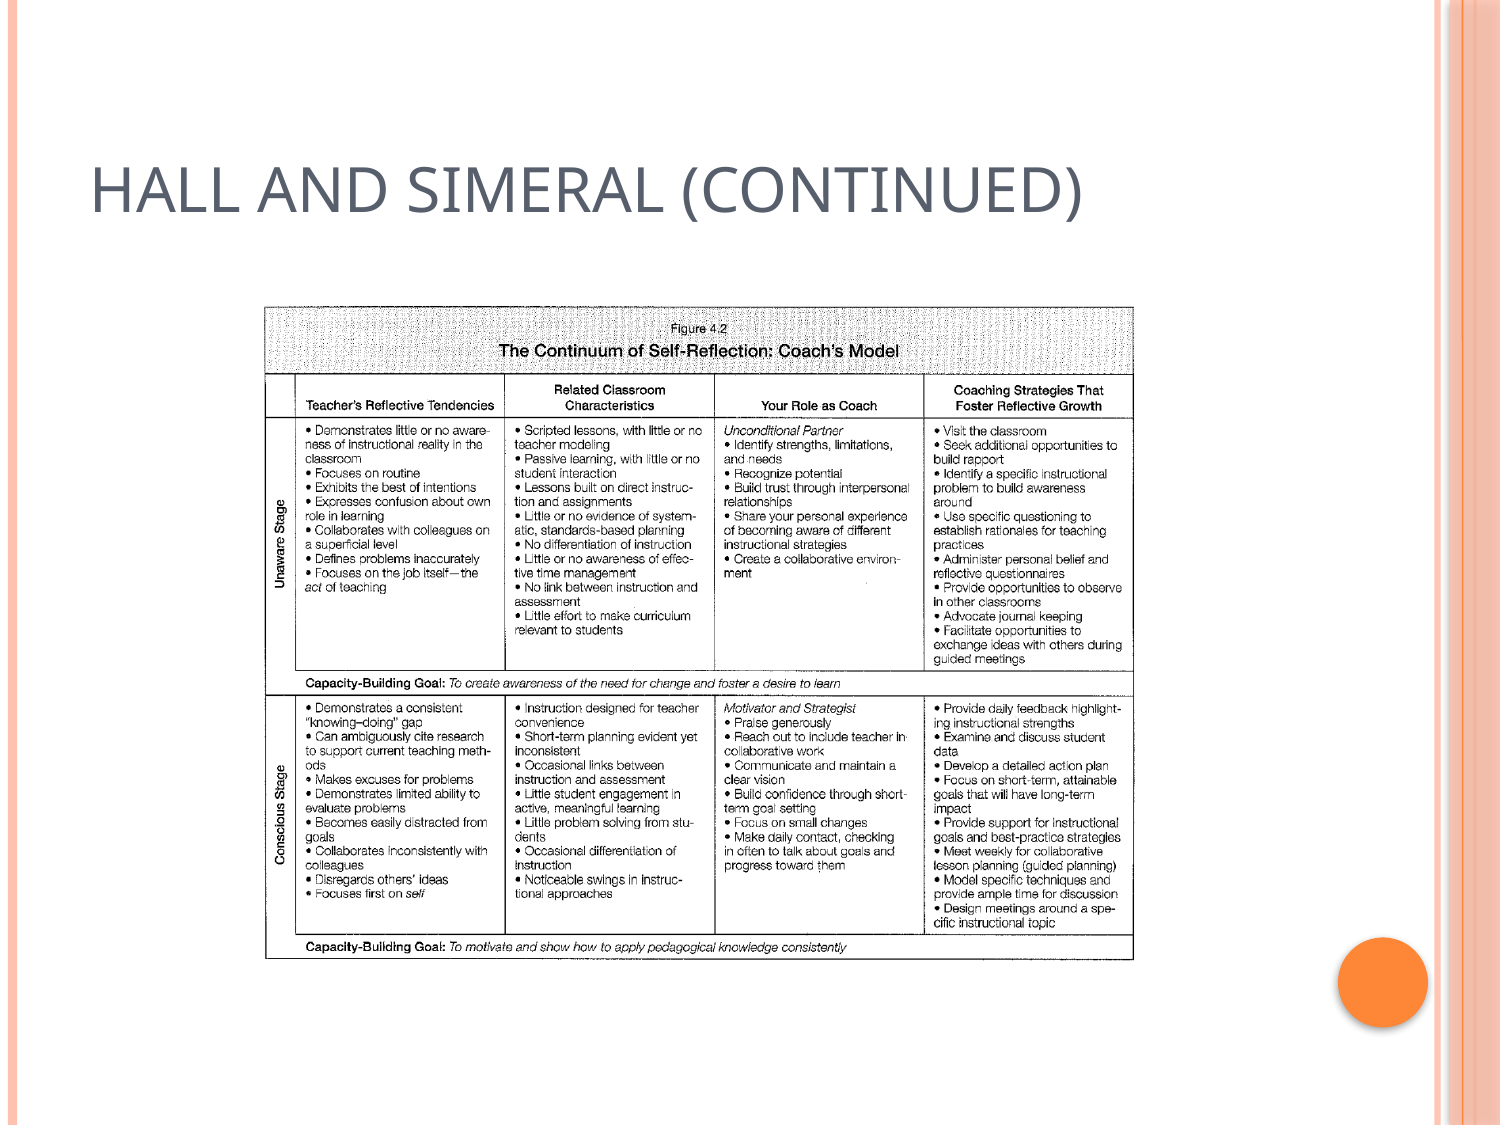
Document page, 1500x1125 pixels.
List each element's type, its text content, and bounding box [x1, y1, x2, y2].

title Hall and Simeral (continued) [75, 45, 1300, 233]
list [368, 194, 1029, 1073]
picture [1029, 304, 1137, 963]
picture [262, 304, 368, 963]
